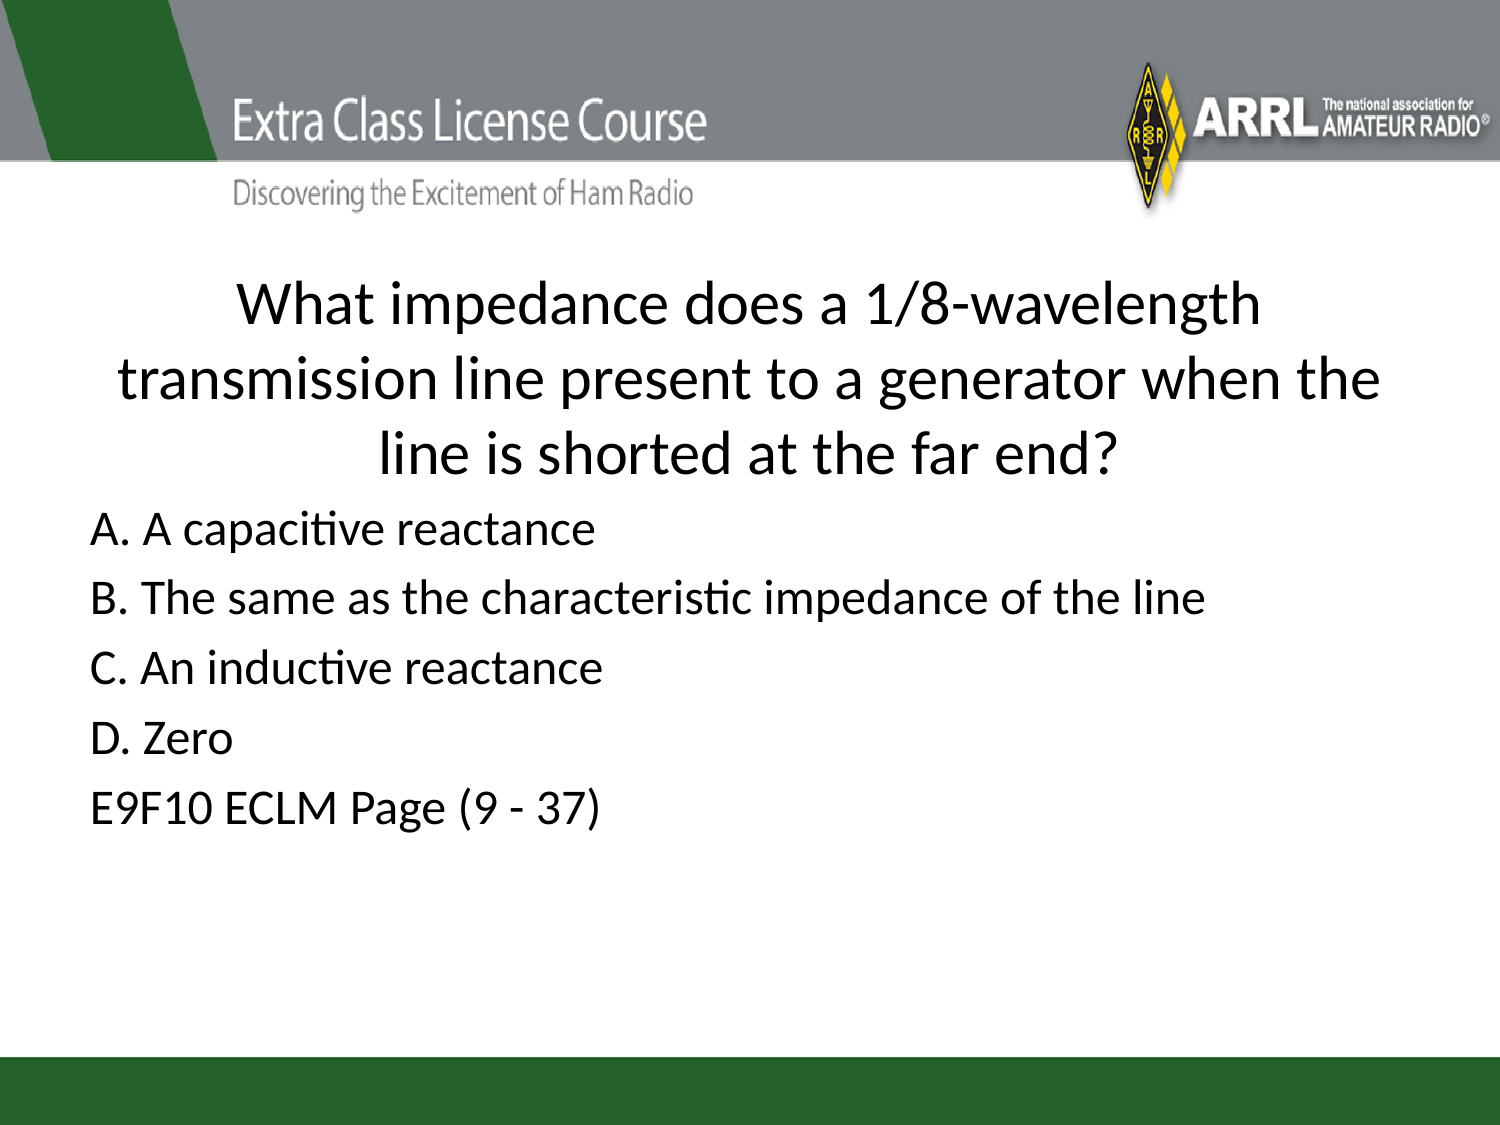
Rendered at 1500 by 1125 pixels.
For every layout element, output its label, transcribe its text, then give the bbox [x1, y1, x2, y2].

picture [0, 0, 1500, 1125]
title What impedance does a 1/8-wavelength transmission line present to a generator when the line is shorted at the far end? [75, 254, 1425, 435]
list A. A capacitive reactance B. The same as the characteristic impedance of the line C. An inductive reactance D. Zero E9F10 ECLM Page (9 - 37) [75, 487, 1425, 1005]
